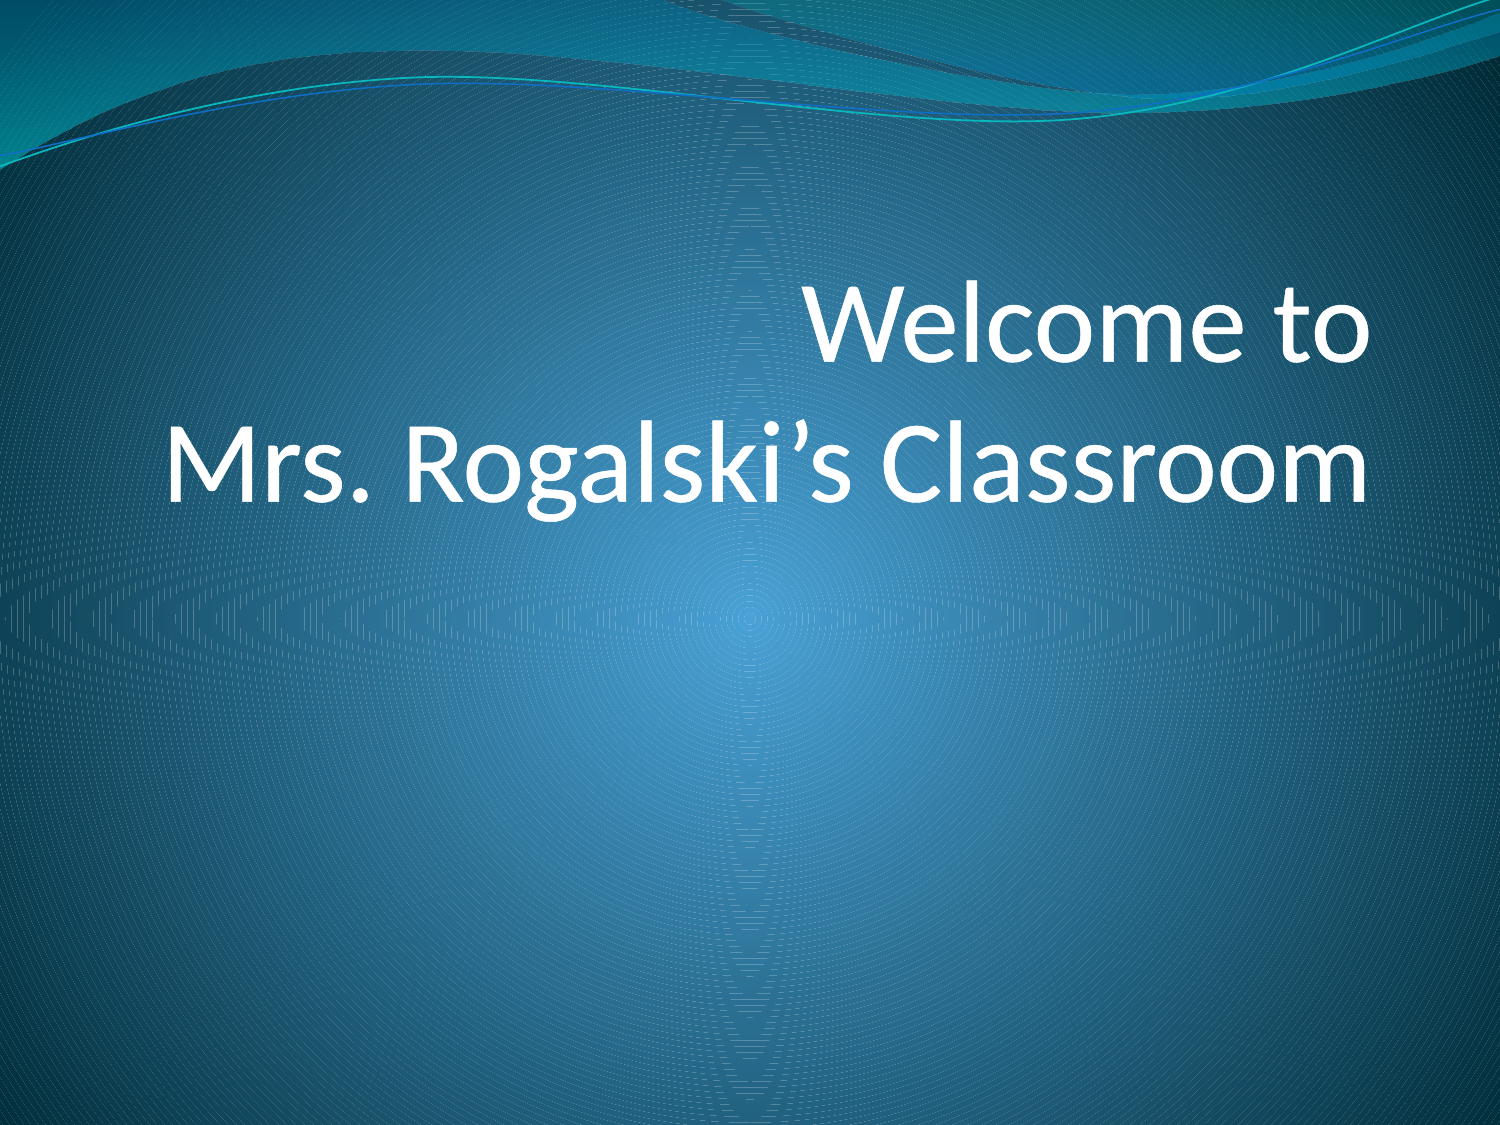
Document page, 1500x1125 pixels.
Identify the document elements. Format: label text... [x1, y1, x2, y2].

title Welcome to Mrs. Rogalski’s Classroom [87, 224, 1376, 525]
